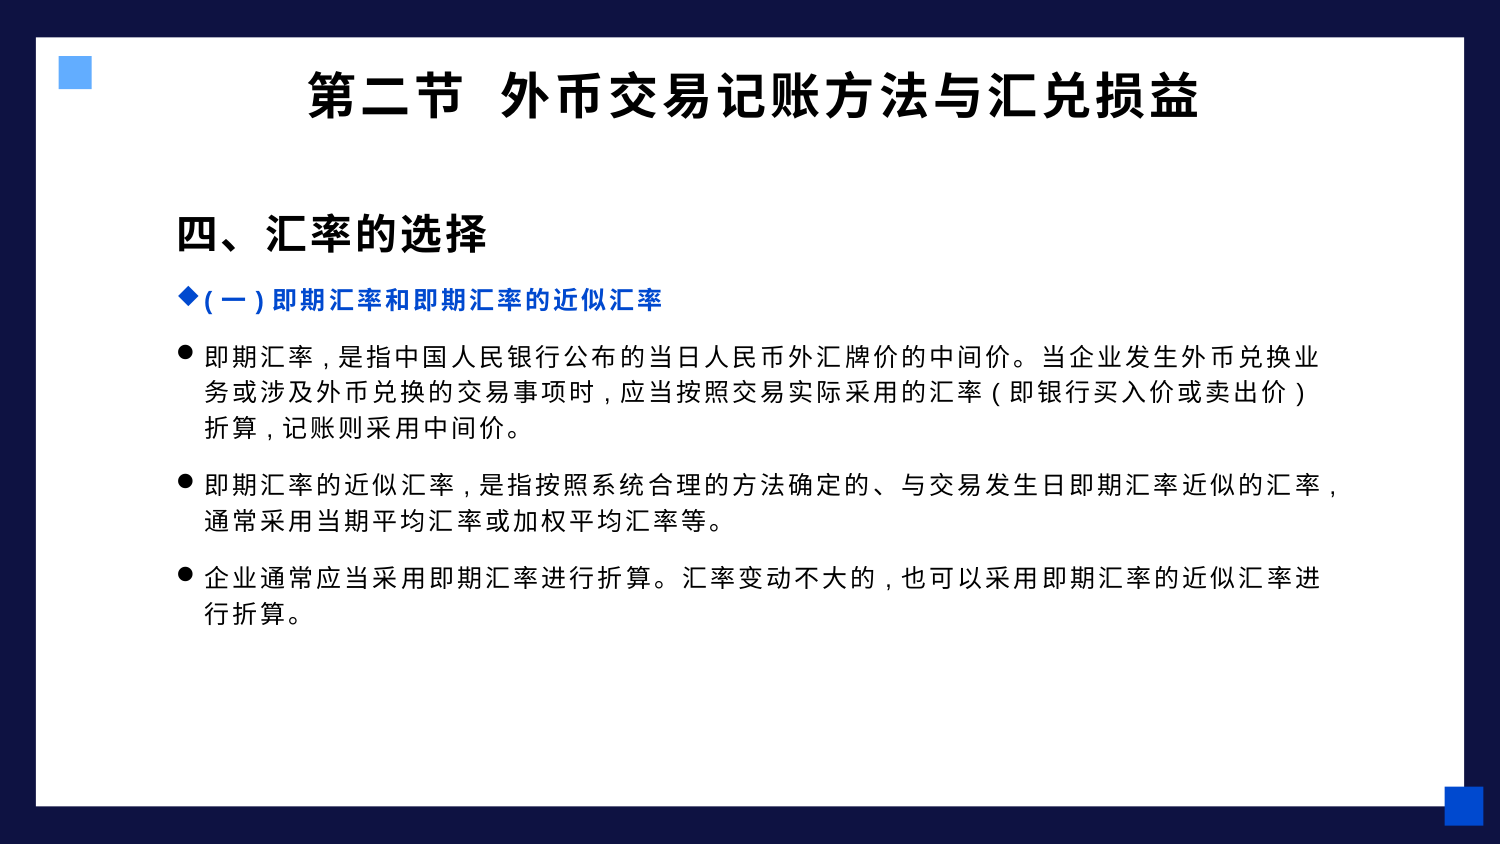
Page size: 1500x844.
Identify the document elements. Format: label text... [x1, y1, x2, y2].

list 四、汇率的选择 (一)即期汇率和即期汇率的近似汇率 即期汇率,是指中国人民银行公布的当日人民币外汇牌价的中间价。当企业发生外币兑换业务或涉及外币兑换的交易事项时,应当按照交易实际采用的汇率(即银行买入价或卖出价)折算,记账则采用中间价。 即期汇率的近似汇率,是指按照系统合理的方法确定的、与交易发生日即期汇率近似的汇率,通常采用当期平均汇率或加权平均汇率等。 企业通常应当采用即期汇率进行折算。汇率变动不大的,也可以采用即期汇率的近似汇率进行折算。 [159, 197, 1344, 622]
title 第二节 外币交易记账方法与汇兑损益 [159, 43, 1344, 133]
